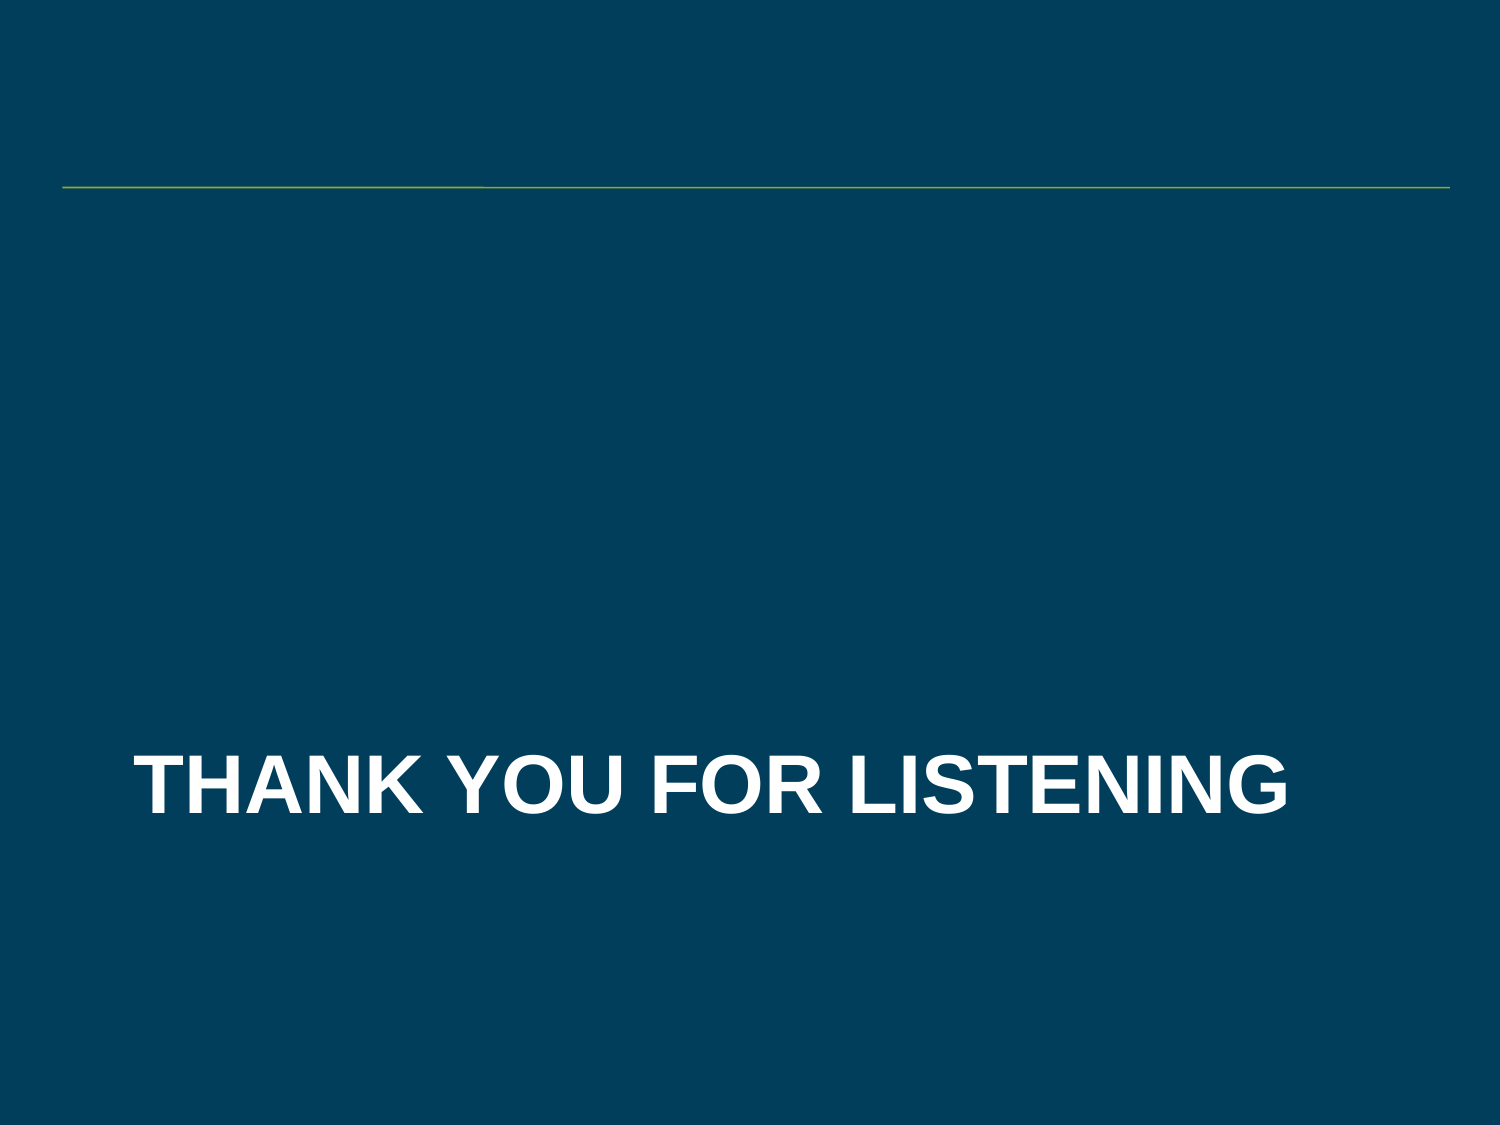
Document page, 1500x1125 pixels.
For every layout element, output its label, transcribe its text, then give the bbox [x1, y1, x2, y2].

title Thank you for listening [118, 722, 1394, 947]
